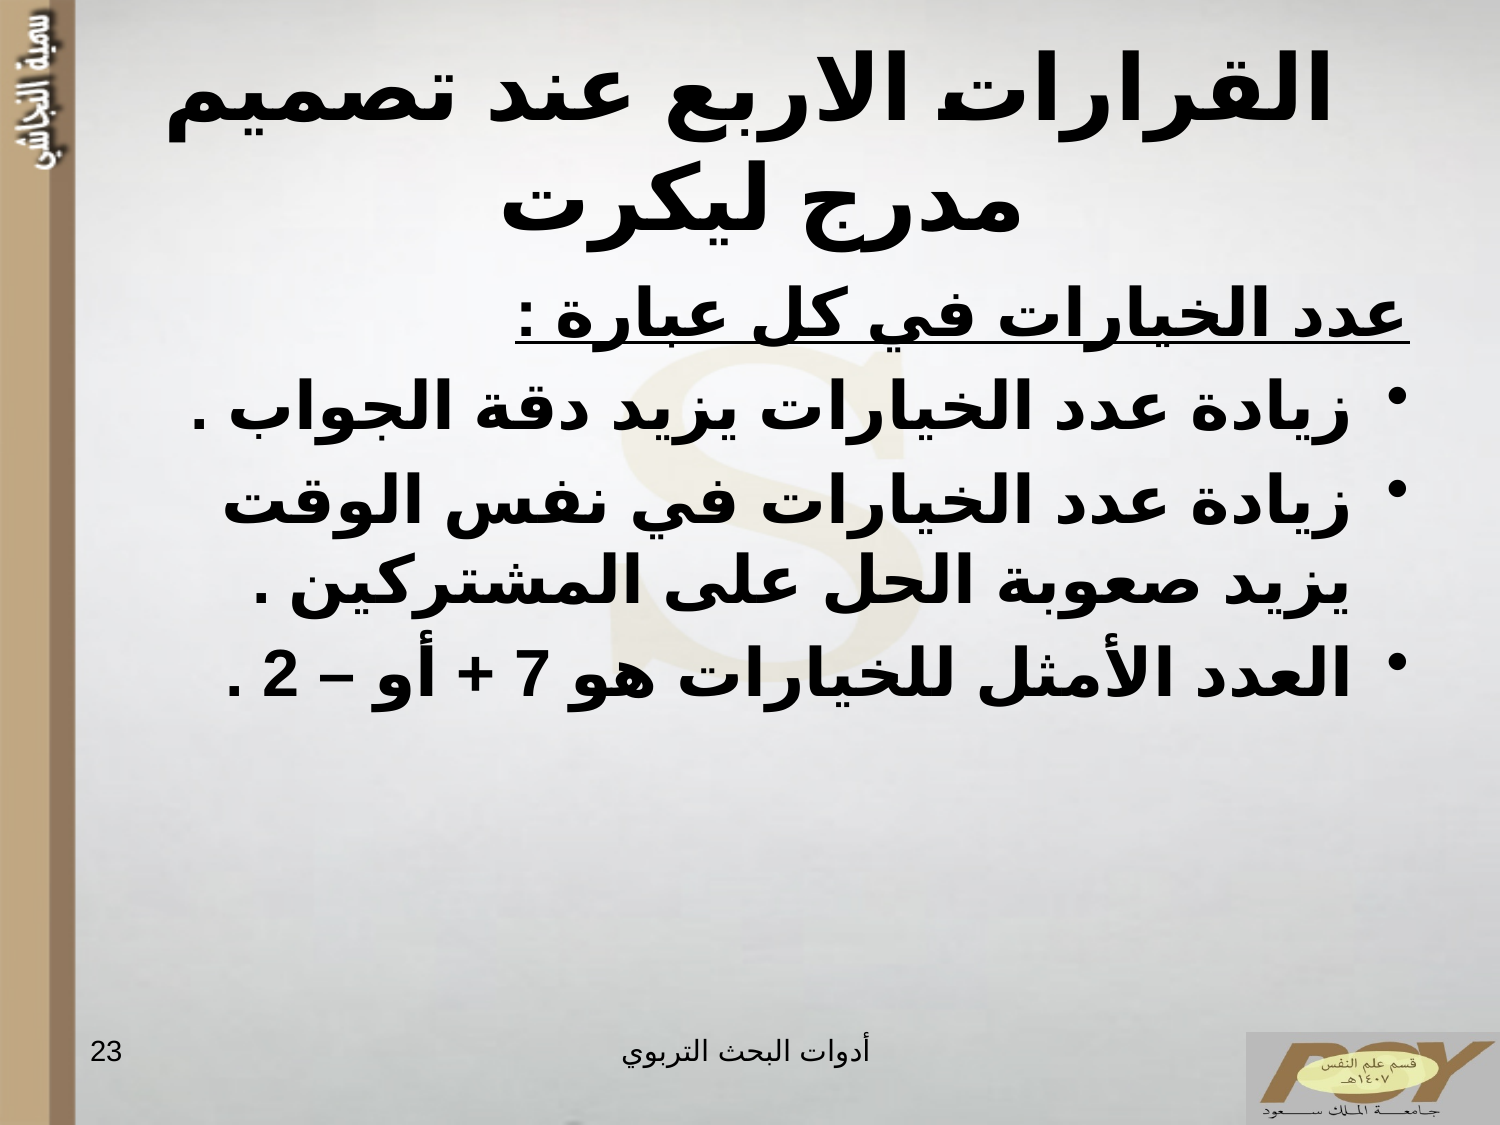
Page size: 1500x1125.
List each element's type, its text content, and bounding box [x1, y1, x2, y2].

slide_number 23 [75, 1024, 425, 1103]
footer أدوات البحث التربوي [512, 1024, 988, 1103]
picture [0, 0, 1500, 1125]
title القرارات الاربع عند تصميم مدرج ليكرت [75, 45, 1425, 233]
list عدد الخيارات في كل عبارة : زيادة عدد الخيارات يزيد دقة الجواب . زيادة عدد الخيارات في نفس الوقت يزيد صعوبة الحل على المشتركين . العدد الأمثل للخيارات هو 7 + أو – 2 . [75, 262, 1425, 1005]
